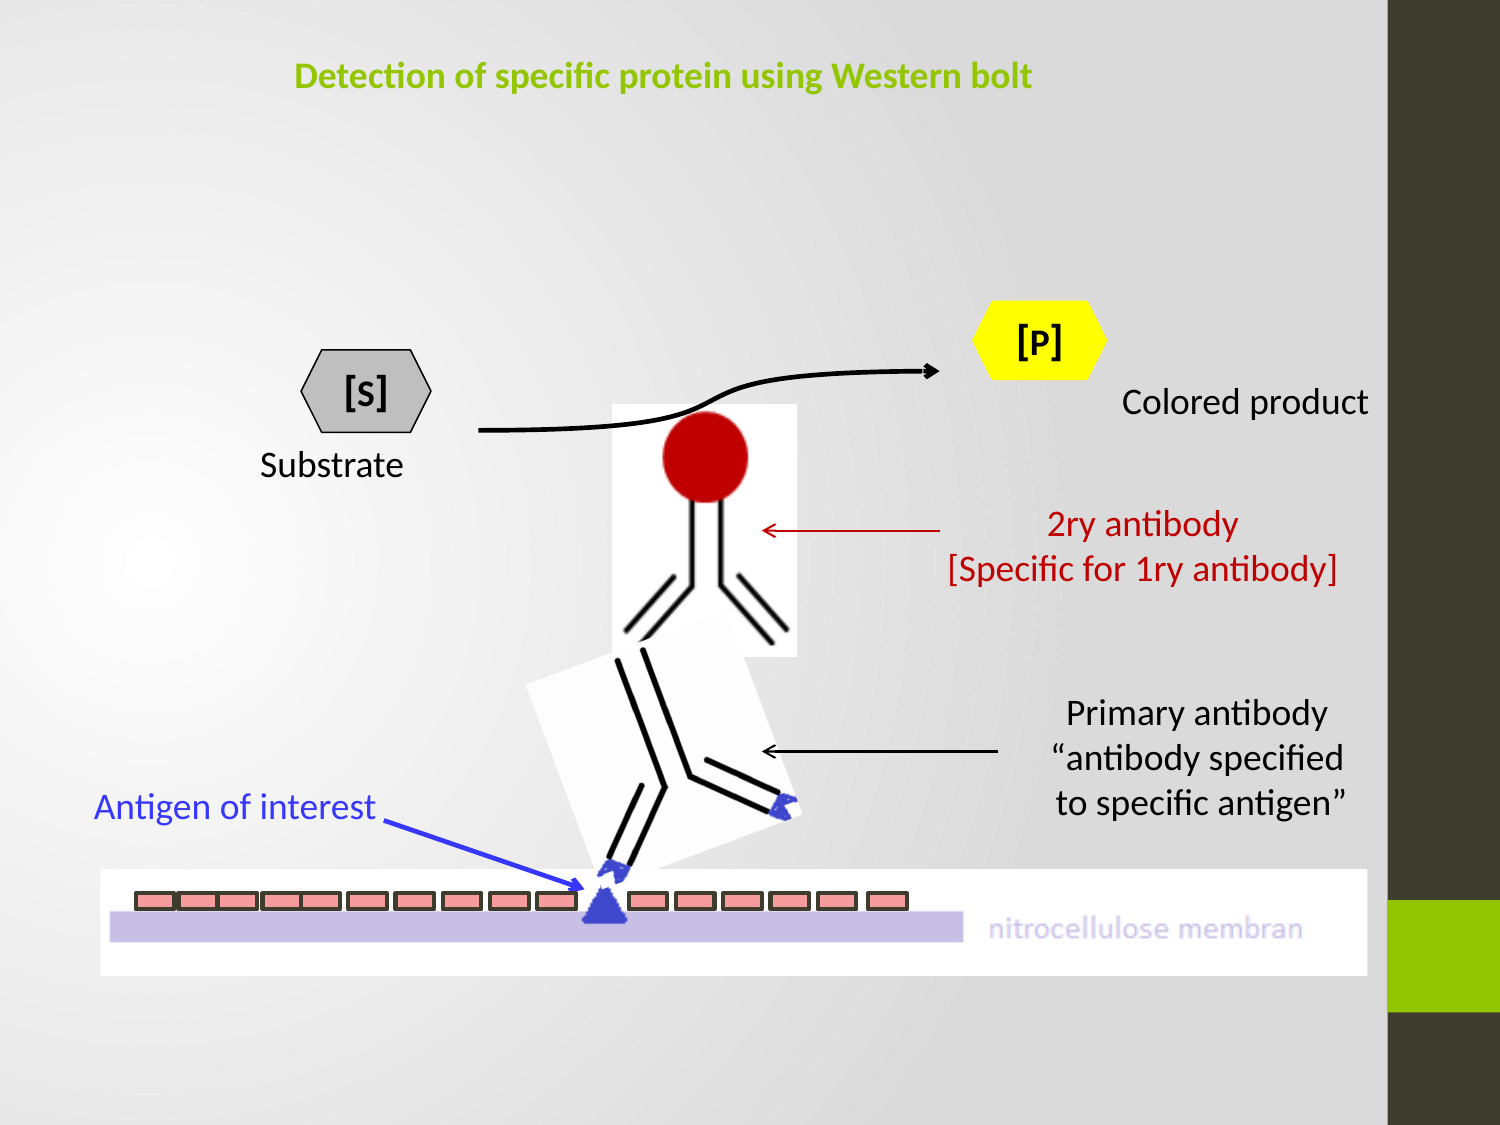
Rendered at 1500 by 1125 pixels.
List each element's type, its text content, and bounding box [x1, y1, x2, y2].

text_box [383, 819, 586, 890]
text_box Antigen of interest [78, 775, 392, 835]
text_box 2ry antibody [Specific for 1ry antibody] [918, 491, 1368, 597]
text_box Primary antibody “antibody specified to specific antigen” [846, 680, 1500, 921]
text_box [P] [972, 300, 1107, 381]
text_box Substrate [235, 432, 419, 493]
text_box Detection of specific protein using Western bolt [249, 43, 1079, 104]
picture [99, 431, 1368, 977]
text_box Colored product [1106, 369, 1384, 430]
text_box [477, 370, 941, 431]
text_box [S] [299, 347, 433, 432]
